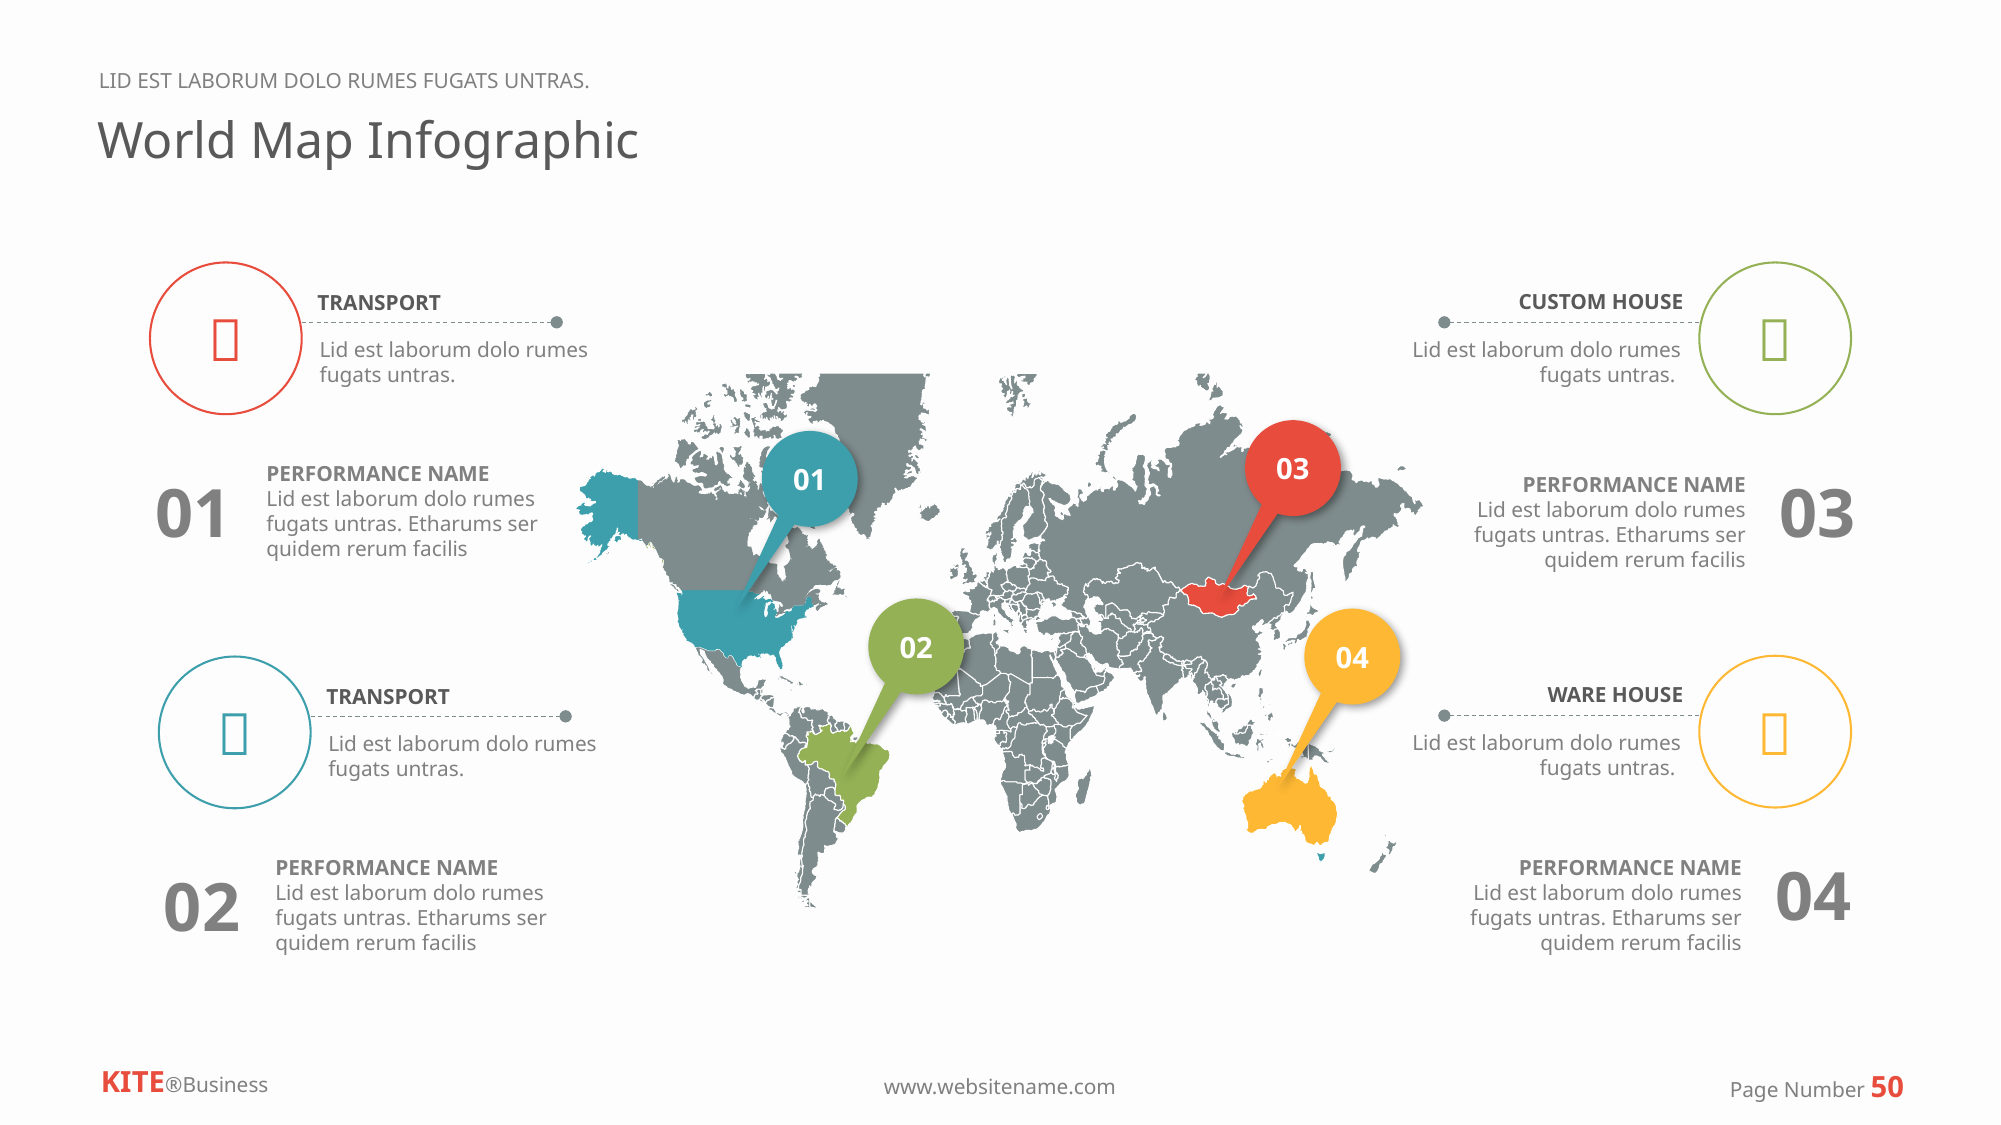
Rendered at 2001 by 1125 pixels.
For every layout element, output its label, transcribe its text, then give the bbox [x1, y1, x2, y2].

text_box Lid est laborum dolo rumes fugats untras. [1391, 329, 1696, 394]
text_box PERFORMANCE NAME Lid est laborum dolo rumes fugats untras. Etharums ser quidem rerum facilis [1445, 463, 1761, 579]
text_box  [1698, 654, 1853, 809]
text_box  [1698, 261, 1853, 416]
text_box PERFORMANCE NAME Lid est laborum dolo rumes fugats untras. Etharums ser quidem rerum facilis [1441, 847, 1757, 962]
text_box 04 [1760, 846, 1867, 942]
text_box WARE HOUSE [1532, 674, 1698, 715]
text_box Page Number 50 [1715, 1061, 1919, 1112]
text_box CUSTOM HOUSE [1503, 281, 1698, 321]
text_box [574, 373, 1425, 909]
text_box Lid est laborum dolo rumes fugats untras. [313, 723, 574, 788]
text_box  [148, 261, 303, 416]
text_box 03 [1764, 463, 1871, 558]
text_box Lid est laborum dolo rumes fugats untras. [304, 329, 609, 394]
text_box www.websitename.com [869, 1066, 1131, 1107]
text_box Lid est laborum dolo rumes fugats untras. [1425, 722, 1696, 788]
text_box World Map Infographic [82, 101, 656, 176]
text_box  [157, 655, 312, 810]
text_box PERFORMANCE NAME Lid est laborum dolo rumes fugats untras. Etharums ser quidem rerum facilis [251, 453, 567, 568]
text_box 01 [140, 463, 247, 558]
text_box KITE®Business [85, 1056, 284, 1106]
text_box TRANSPORT [302, 281, 457, 322]
text_box TRANSPORT [311, 676, 465, 716]
text_box PERFORMANCE NAME Lid est laborum dolo rumes fugats untras. Etharums ser quidem rerum facilis [260, 847, 576, 962]
text_box 02 [149, 857, 256, 952]
text_box LID EST LABORUM DOLO RUMES FUGATS UNTRAS. [84, 60, 645, 101]
